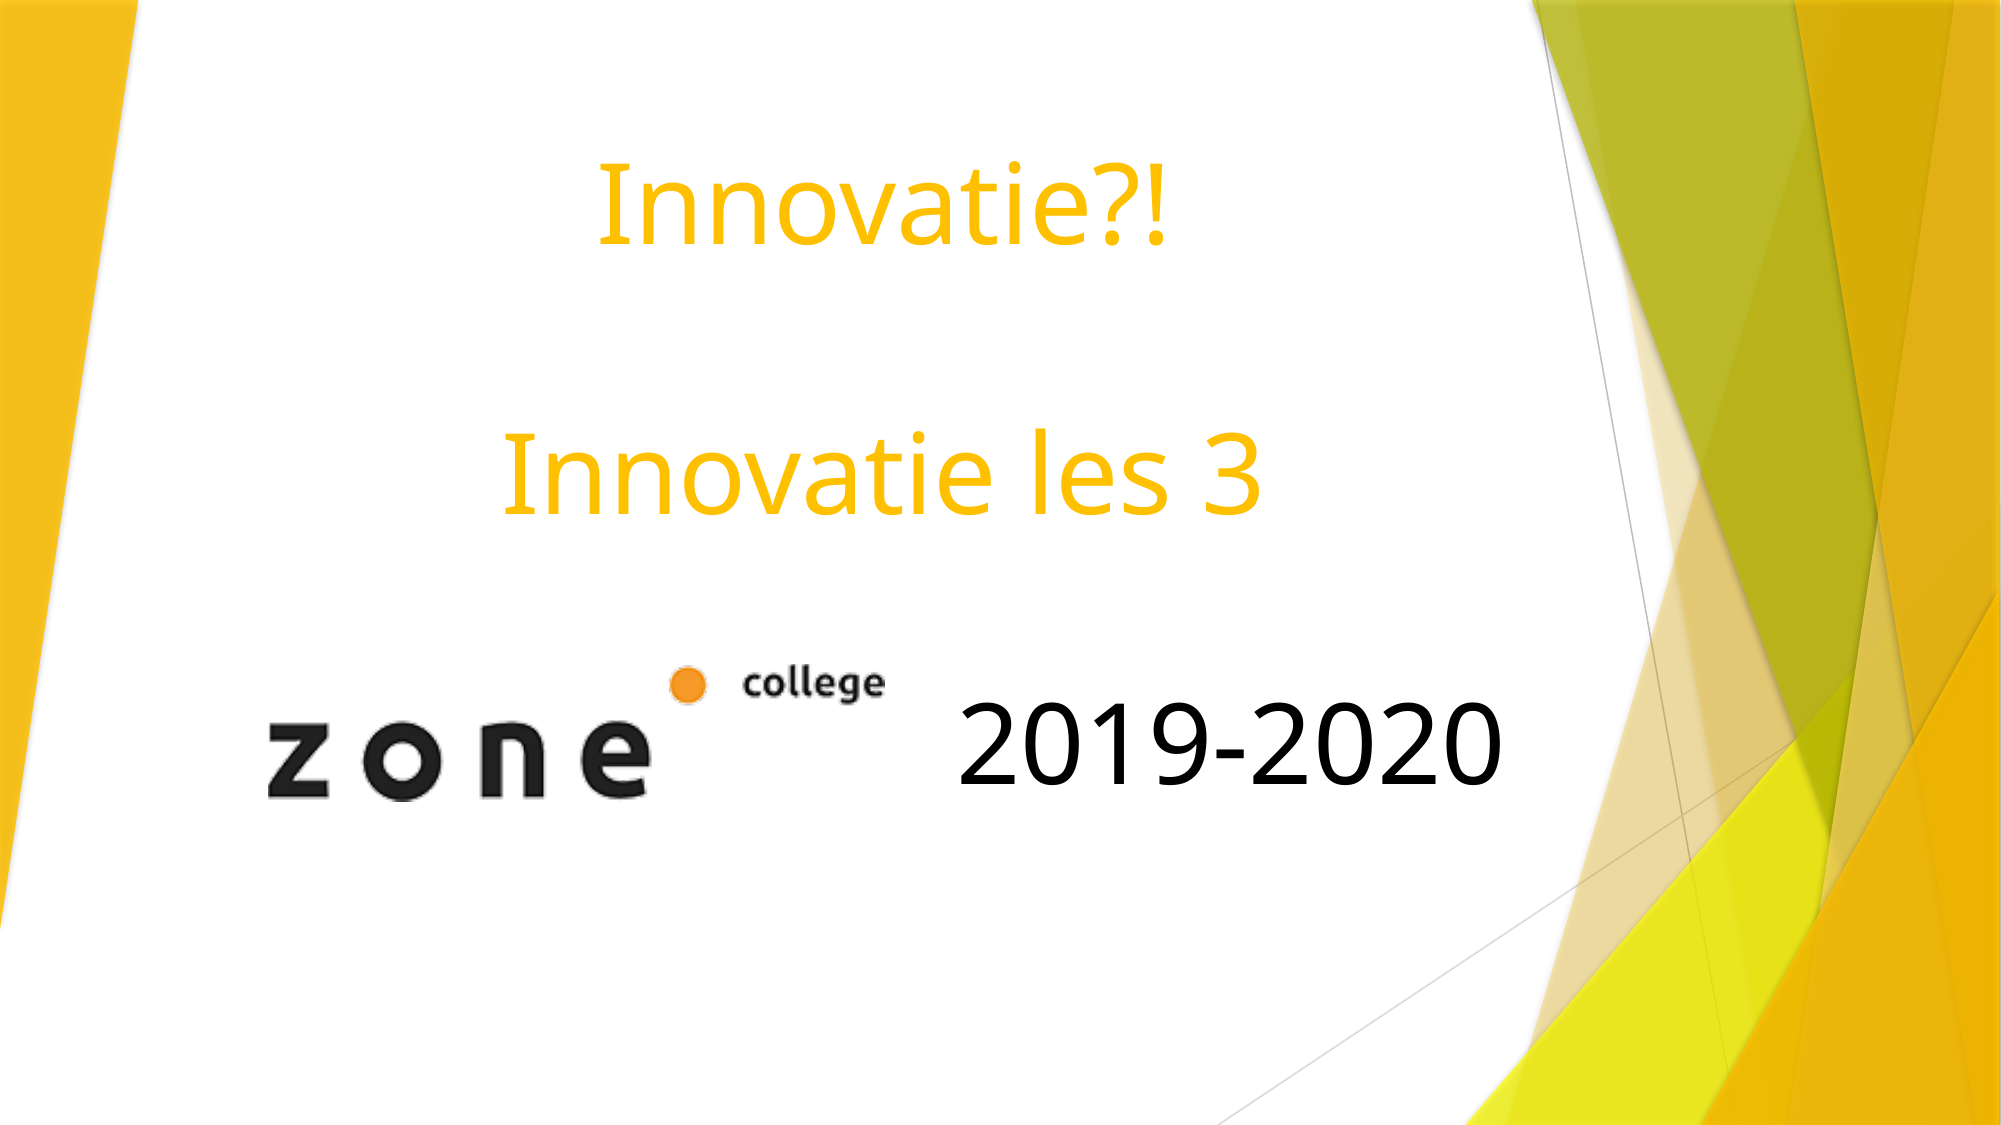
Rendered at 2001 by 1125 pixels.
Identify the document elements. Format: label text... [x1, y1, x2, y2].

title Innovatie?! Innovatie les 3 [247, 120, 1522, 545]
picture [267, 663, 885, 802]
subtitle 2019-2020 [247, 664, 1522, 845]
